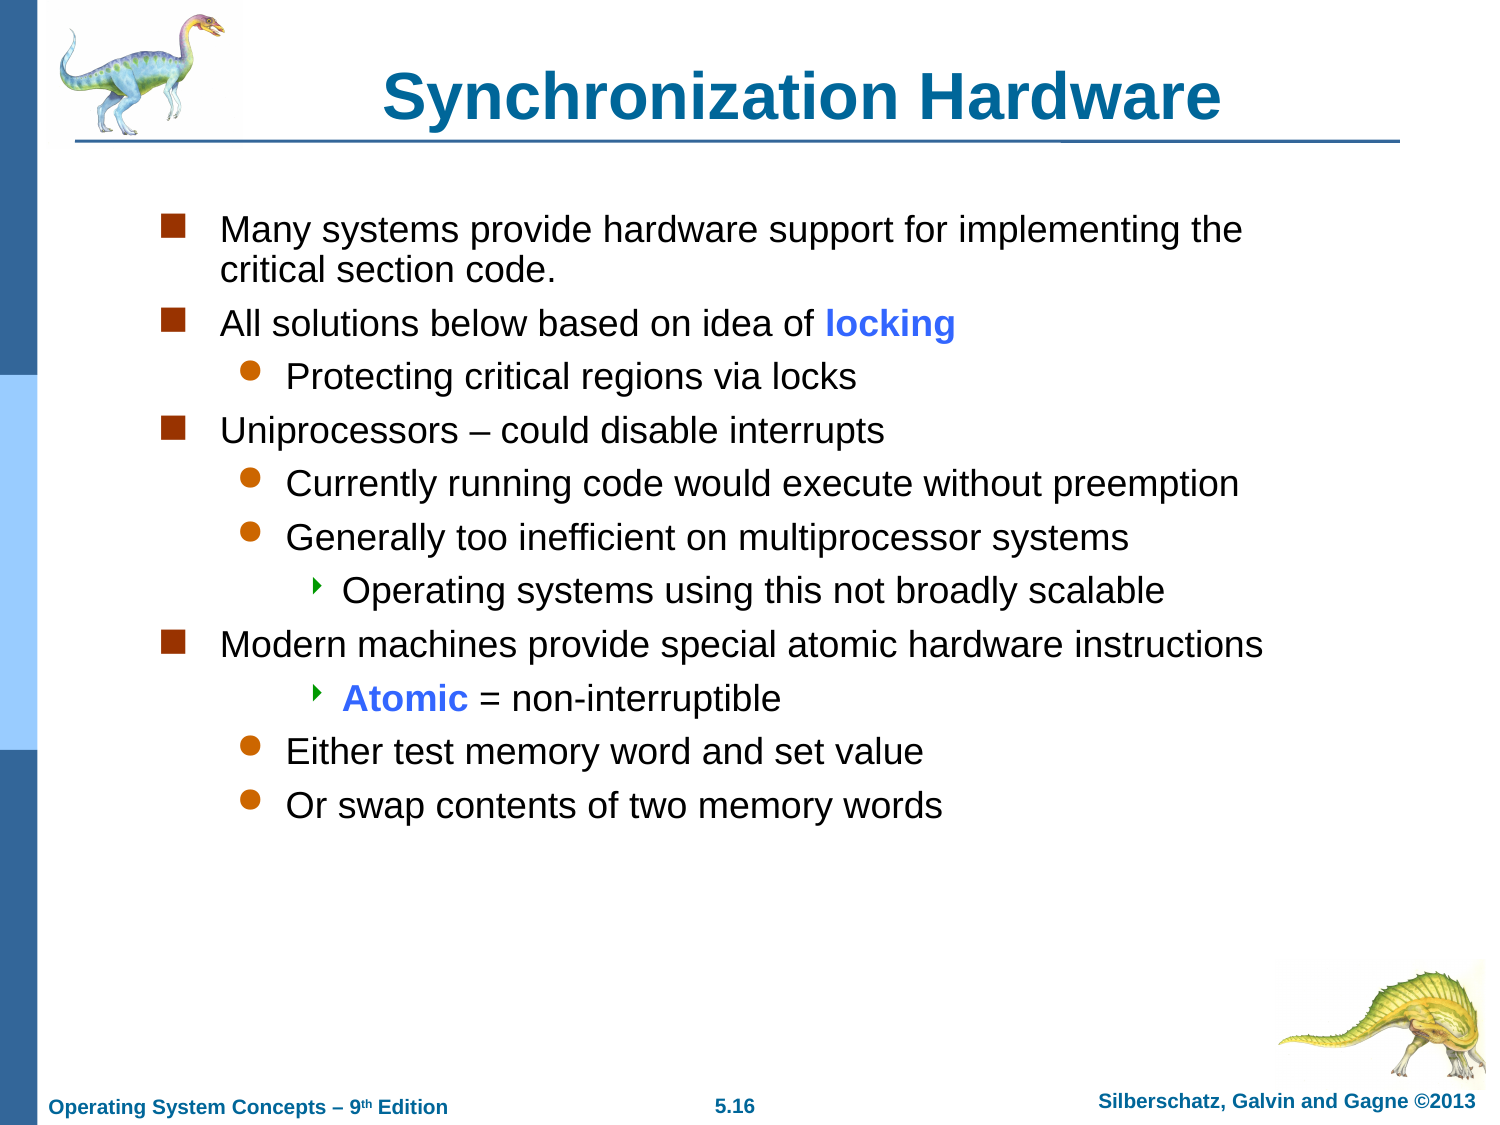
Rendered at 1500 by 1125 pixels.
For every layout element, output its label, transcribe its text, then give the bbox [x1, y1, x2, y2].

title Synchronization Hardware [180, 45, 1425, 141]
list Many systems provide hardware support for implementing the critical section code. All solutions below based on idea of locking Protecting critical regions via locks Uniprocessors – could disable interrupts Currently running code would execute without preemption Generally too inefficient on multiprocessor systems Operating systems using this not broadly scalable Modern machines provide special atomic hardware instructions Atomic = non-interruptible Either test memory word and set value Or swap contents of two memory words [148, 202, 1324, 928]
picture [1275, 959, 1486, 1090]
picture [46, 0, 243, 149]
